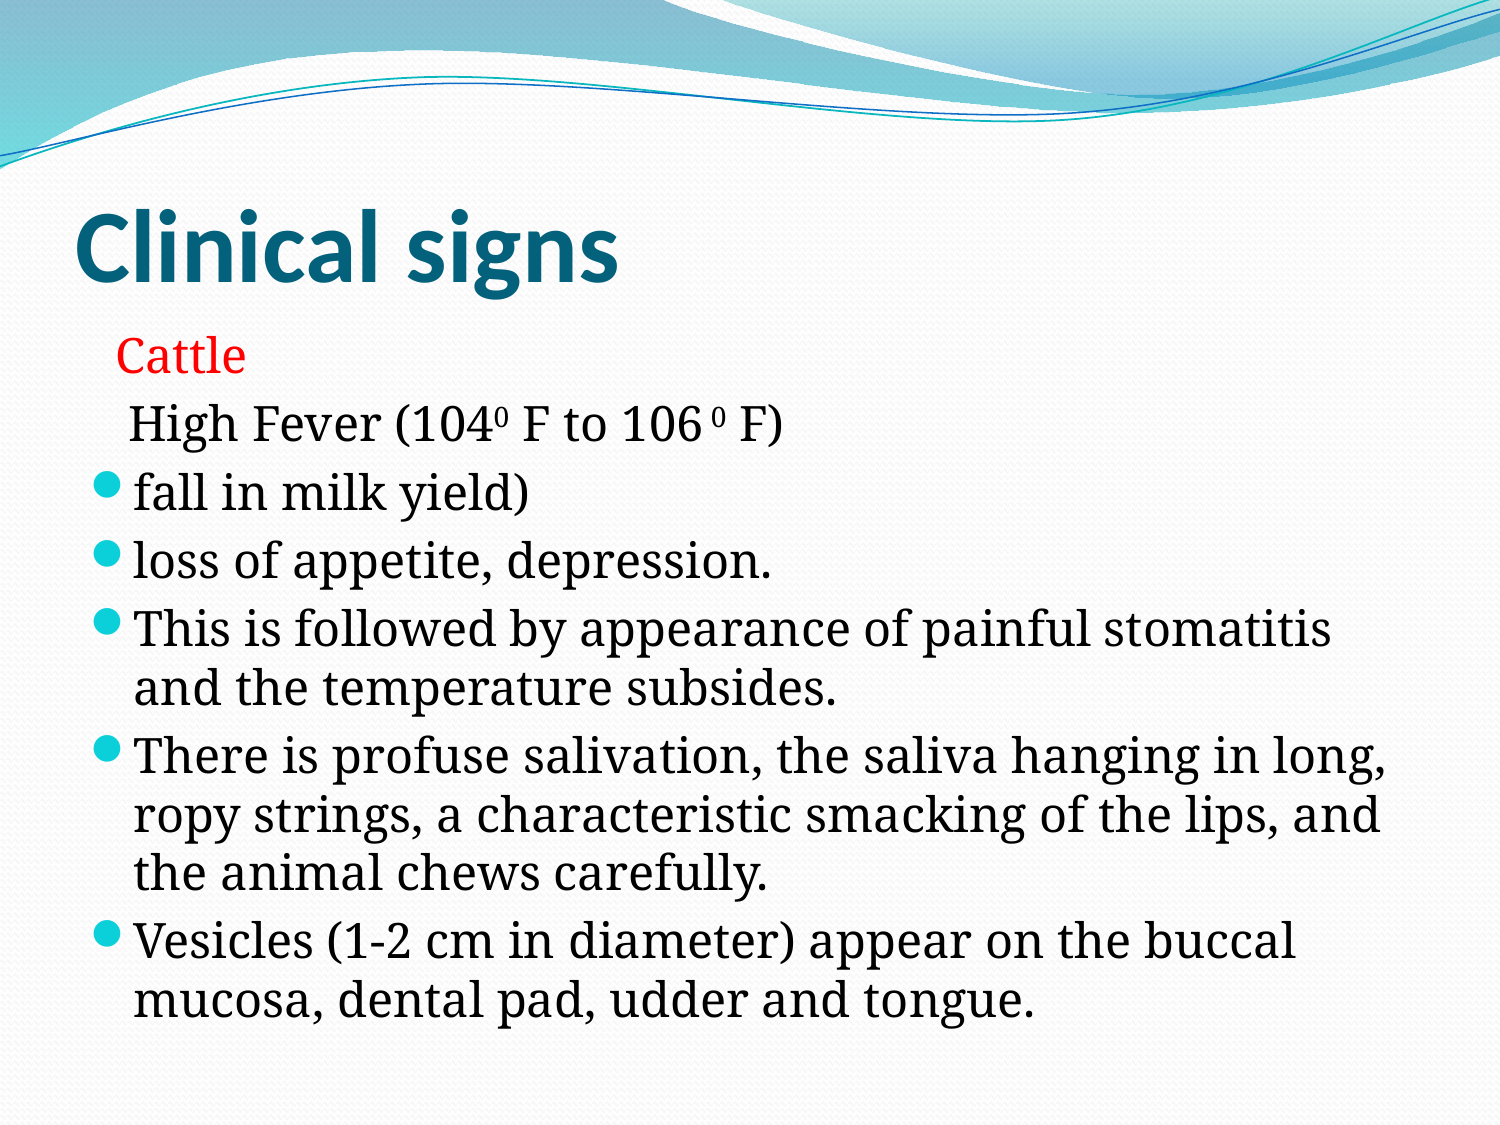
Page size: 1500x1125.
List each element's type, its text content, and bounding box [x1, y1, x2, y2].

title Clinical signs [75, 115, 1425, 303]
list Cattle High Fever (1040 F to 106 0 F) fall in milk yield) loss of appetite, depression. This is followed by appearance of painful stomatitis and the temperature subsides. There is profuse salivation, the saliva hanging in long, ropy strings, a characteristic smacking of the lips, and the animal chews carefully. Vesicles (1-2 cm in diameter) appear on the buccal mucosa, dental pad, udder and tongue. [75, 317, 1425, 1038]
